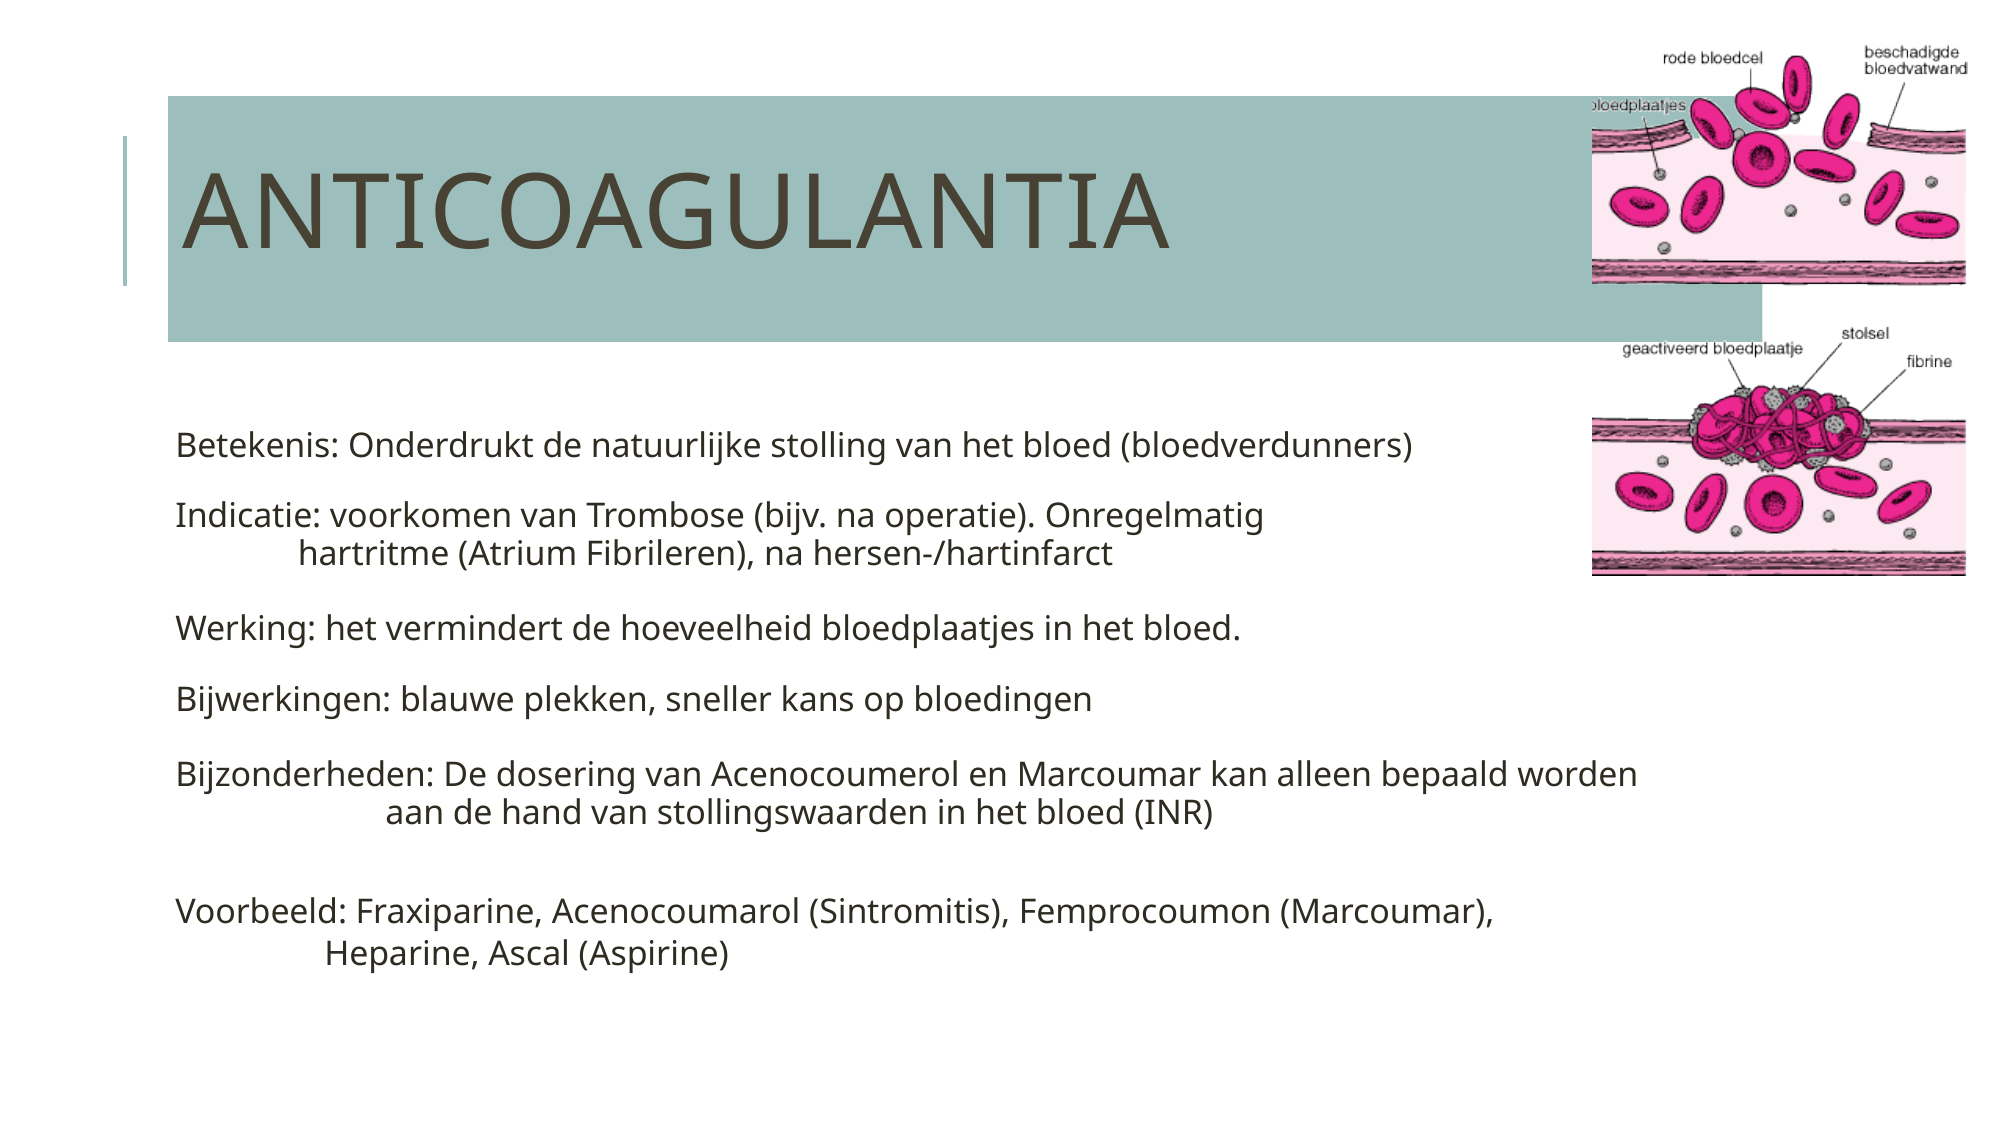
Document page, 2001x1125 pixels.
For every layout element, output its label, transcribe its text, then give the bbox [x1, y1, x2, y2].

title Anticoagulantia [168, 96, 1585, 342]
picture [1591, 40, 1968, 576]
list Betekenis: Onderdrukt de natuurlijke stolling van het bloed (bloedverdunners) Indicatie: voorkomen van Trombose (bijv. na operatie). Onregelmatig hartritme (Atrium Fibrileren), na hersen-/hartinfarct Werking: het vermindert de hoeveelheid bloedplaatjes in het bloed. Bijwerkingen: blauwe plekken, sneller kans op bloedingen Bijzonderheden: De dosering van Acenocoumerol en Marcoumar kan alleen bepaald worden aan de hand van stollingswaarden in het bloed (INR) Voorbeeld: Fraxiparine, Acenocoumarol (Sintromitis), Femprocoumon (Marcoumar), Heparine, Ascal (Aspirine) [168, 375, 1763, 1035]
